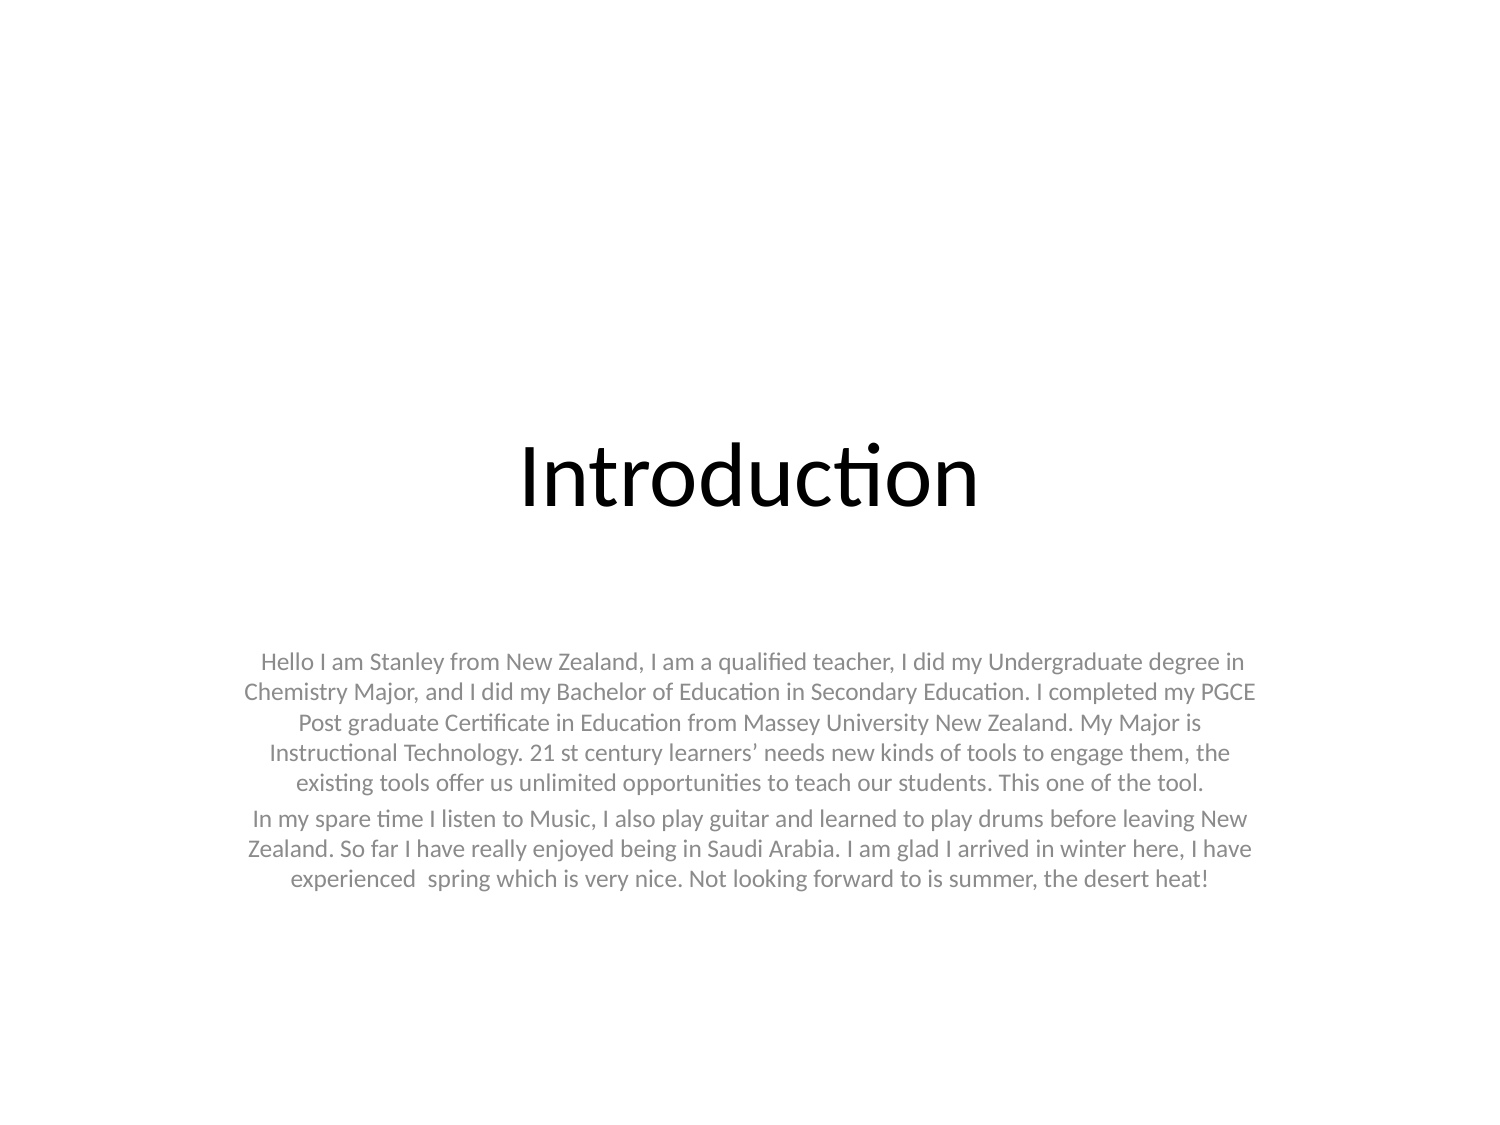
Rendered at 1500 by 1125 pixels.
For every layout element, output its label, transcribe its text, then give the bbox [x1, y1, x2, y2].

title Introduction [112, 349, 1388, 591]
subtitle Hello I am Stanley from New Zealand, I am a qualified teacher, I did my Undergraduate degree in Chemistry Major, and I did my Bachelor of Education in Secondary Education. I completed my PGCE Post graduate Certificate in Education from Massey University New Zealand. My Major is Instructional Technology. 21 st century learners’ needs new kinds of tools to engage them, the existing tools offer us unlimited opportunities to teach our students. This one of the tool. In my spare time I listen to Music, I also play guitar and learned to play drums before leaving New Zealand. So far I have really enjoyed being in Saudi Arabia. I am glad I arrived in winter here, I have experienced spring which is very nice. Not looking forward to is summer, the desert heat! [225, 637, 1275, 925]
